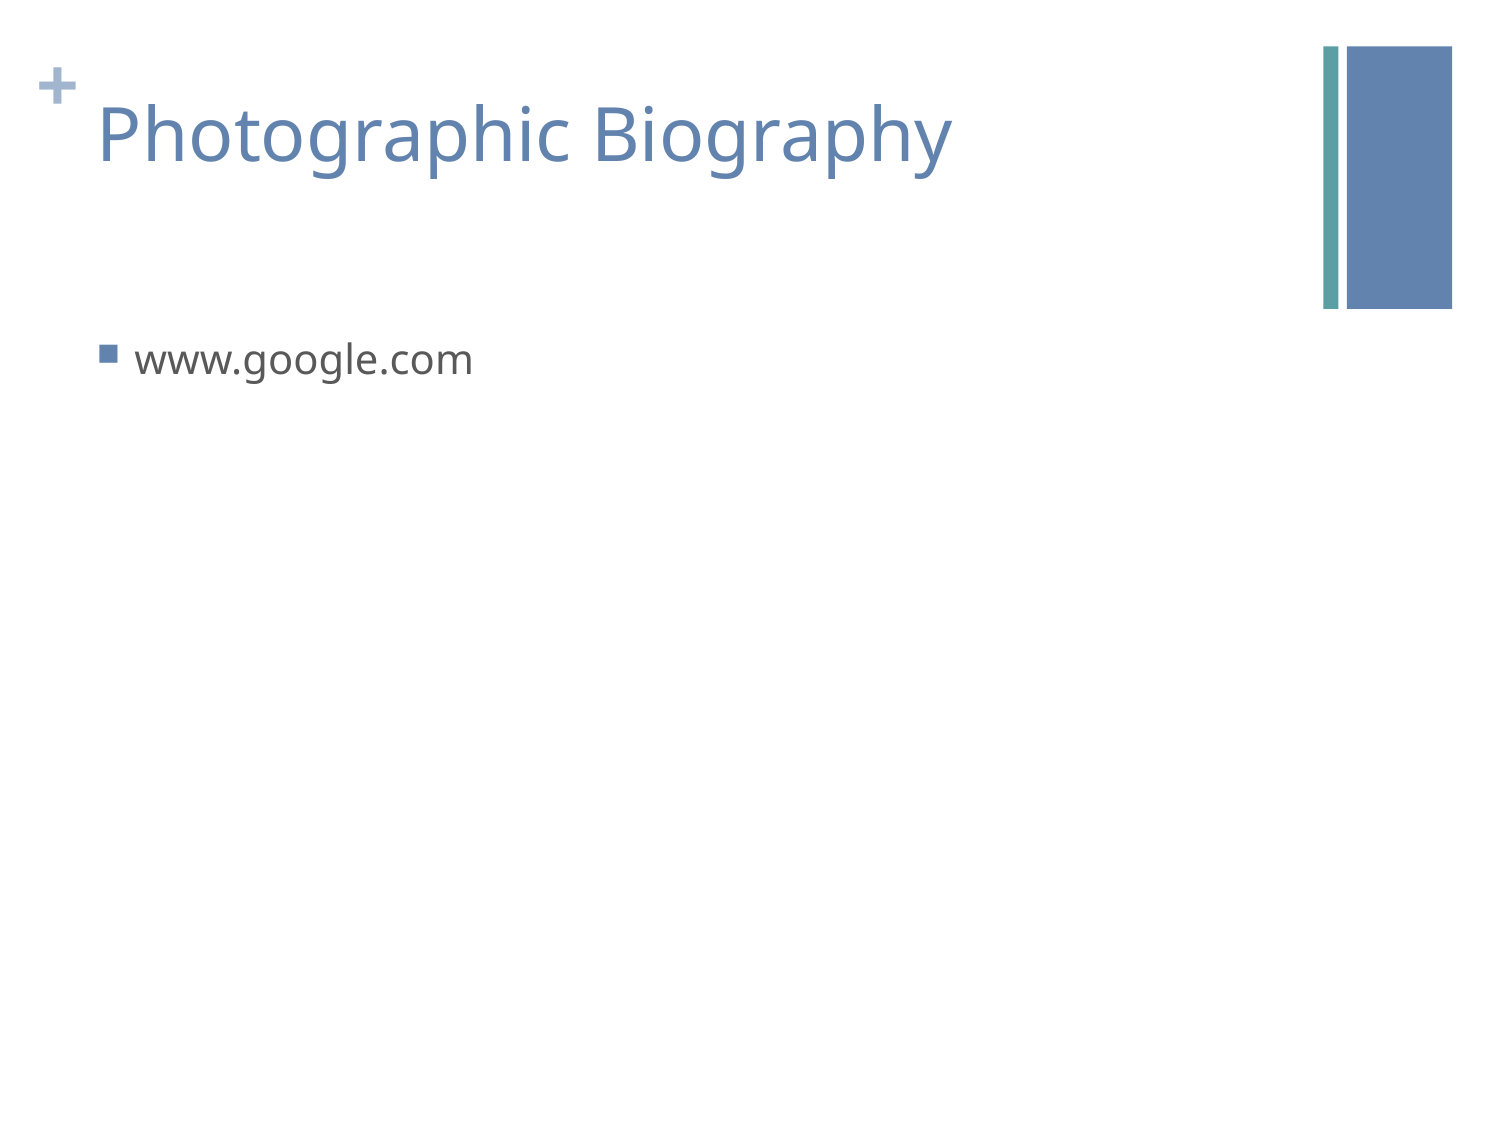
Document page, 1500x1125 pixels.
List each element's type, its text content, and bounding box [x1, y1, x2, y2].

list www.google.com [81, 324, 1322, 1005]
title Photographic Biography [81, 79, 1322, 263]
